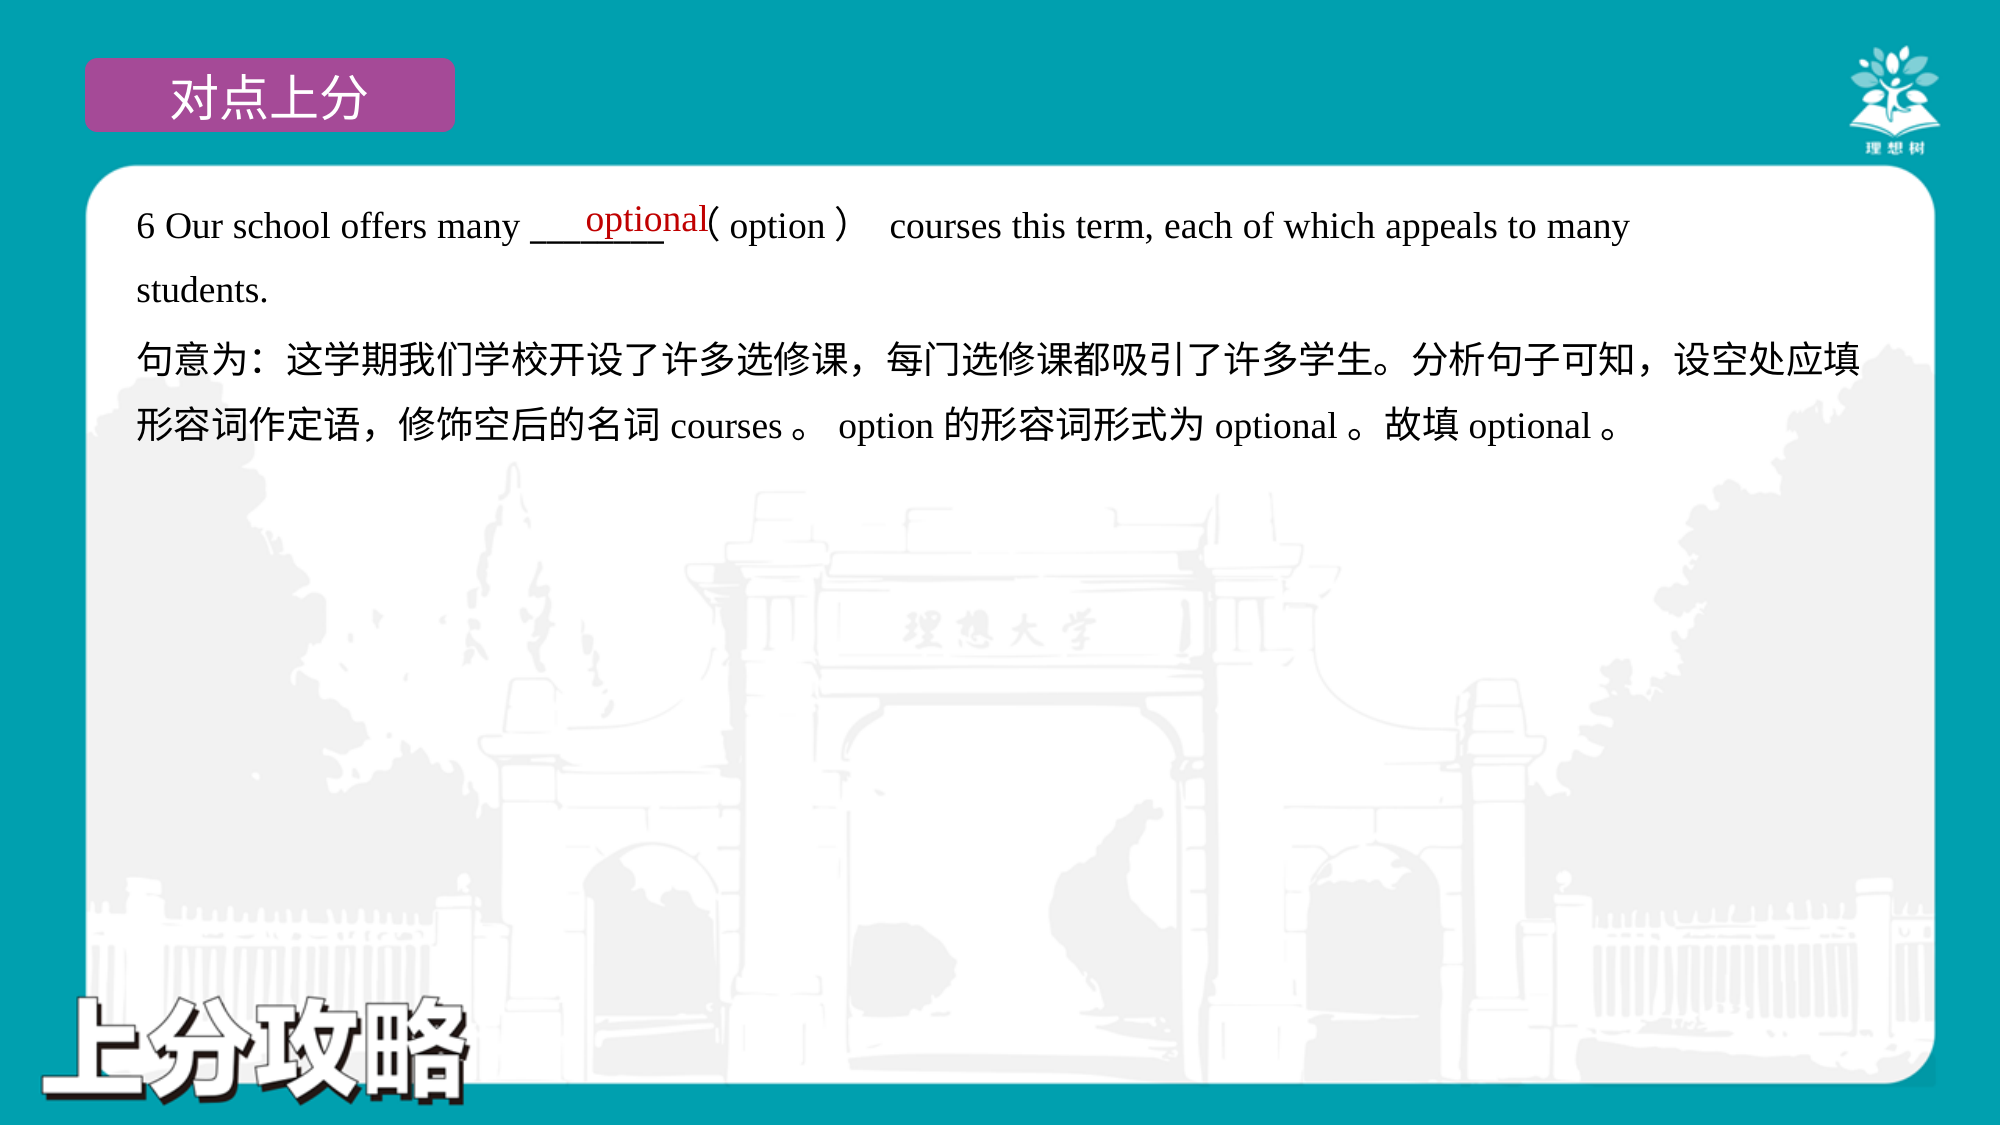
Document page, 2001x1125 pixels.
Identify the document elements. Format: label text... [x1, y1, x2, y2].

text_box 句意为：这学期我们学校开设了许多选修课，每门选修课都吸引了许多学生。分析句子可知，设空处应填 形容词作定语，修饰空后的名词courses。option的形容词形式为optional。故填optional。 [136, 312, 1865, 440]
text_box optional [572, 169, 723, 232]
text_box 6 Our school offers many ________ （option） courses this term, each of which appeals to many students. [136, 176, 1865, 304]
picture [0, 0, 2000, 1125]
